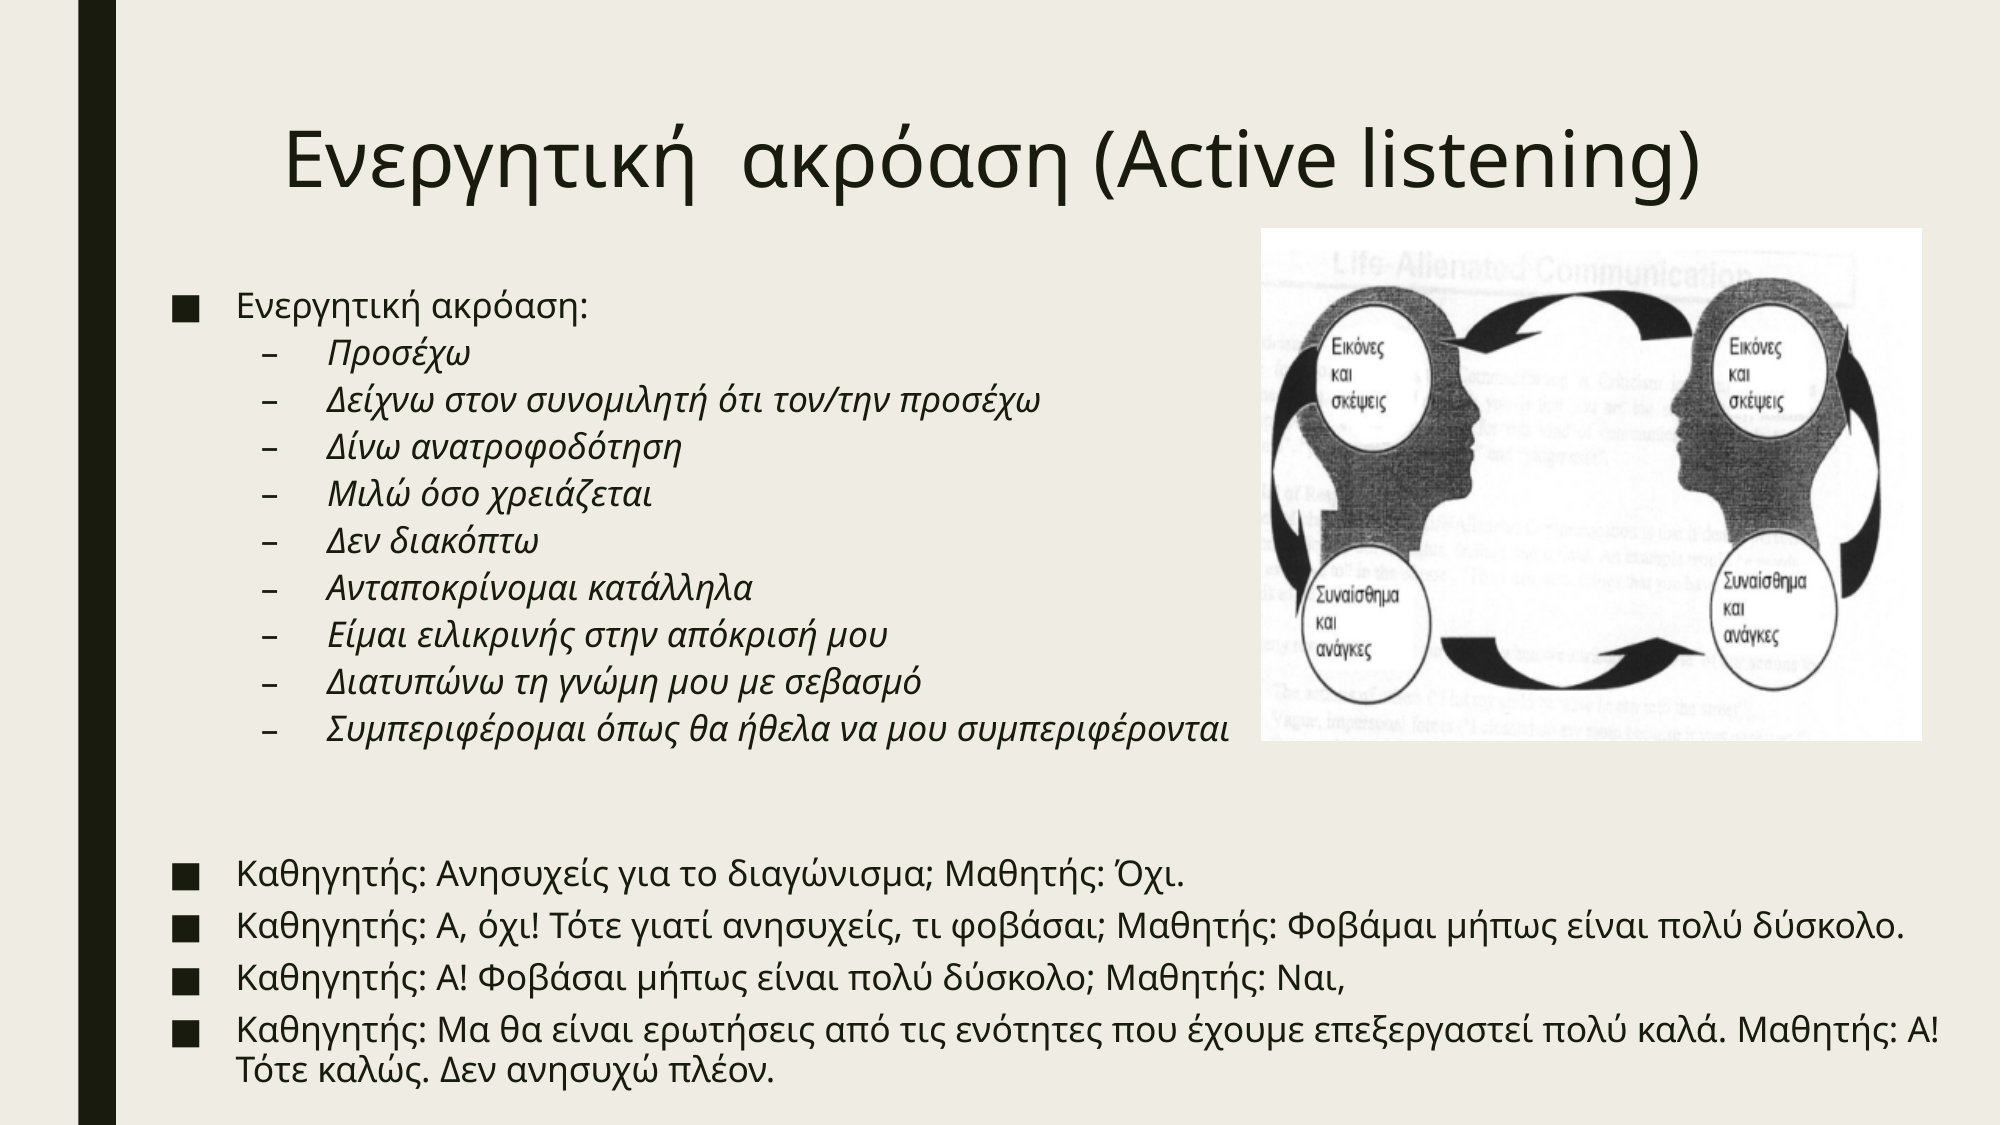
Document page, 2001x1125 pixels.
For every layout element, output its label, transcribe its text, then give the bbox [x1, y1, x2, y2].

list Ενεργητική ακρόαση: Προσέχω Δείχνω στον συνομιλητή ότι τον/την προσέχω Δίνω ανατροφοδότηση Μιλώ όσο χρειάζεται Δεν διακόπτω Ανταποκρίνομαι κατάλληλα Είμαι ειλικρινής στην απόκρισή μου Διατυπώνω τη γνώμη μου με σεβασμό Συμπεριφέρομαι όπως θα ήθελα να μου συμπεριφέρονται Καθηγητής: Ανησυχείς για το διαγώνισμα; Μαθητής: Όχι. Καθηγητής: Α, όχι! Τότε γιατί ανησυχείς, τι φοβάσαι; Μαθητής: Φοβάμαι μήπως είναι πολύ δύσκολο. Καθηγητής: Α! Φοβάσαι μήπως είναι πολύ δύσκολο; Μαθητής: Ναι, Καθηγητής: Μα θα είναι ερωτήσεις από τις ενότητες που έχουμε επεξεργαστεί πολύ καλά. Μαθητής: Α! Τότε καλώς. Δεν ανησυχώ πλέον. [154, 278, 1957, 1125]
title Ενεργητική ακρόαση (Active listening) [225, 112, 1800, 278]
picture [1260, 228, 1922, 741]
